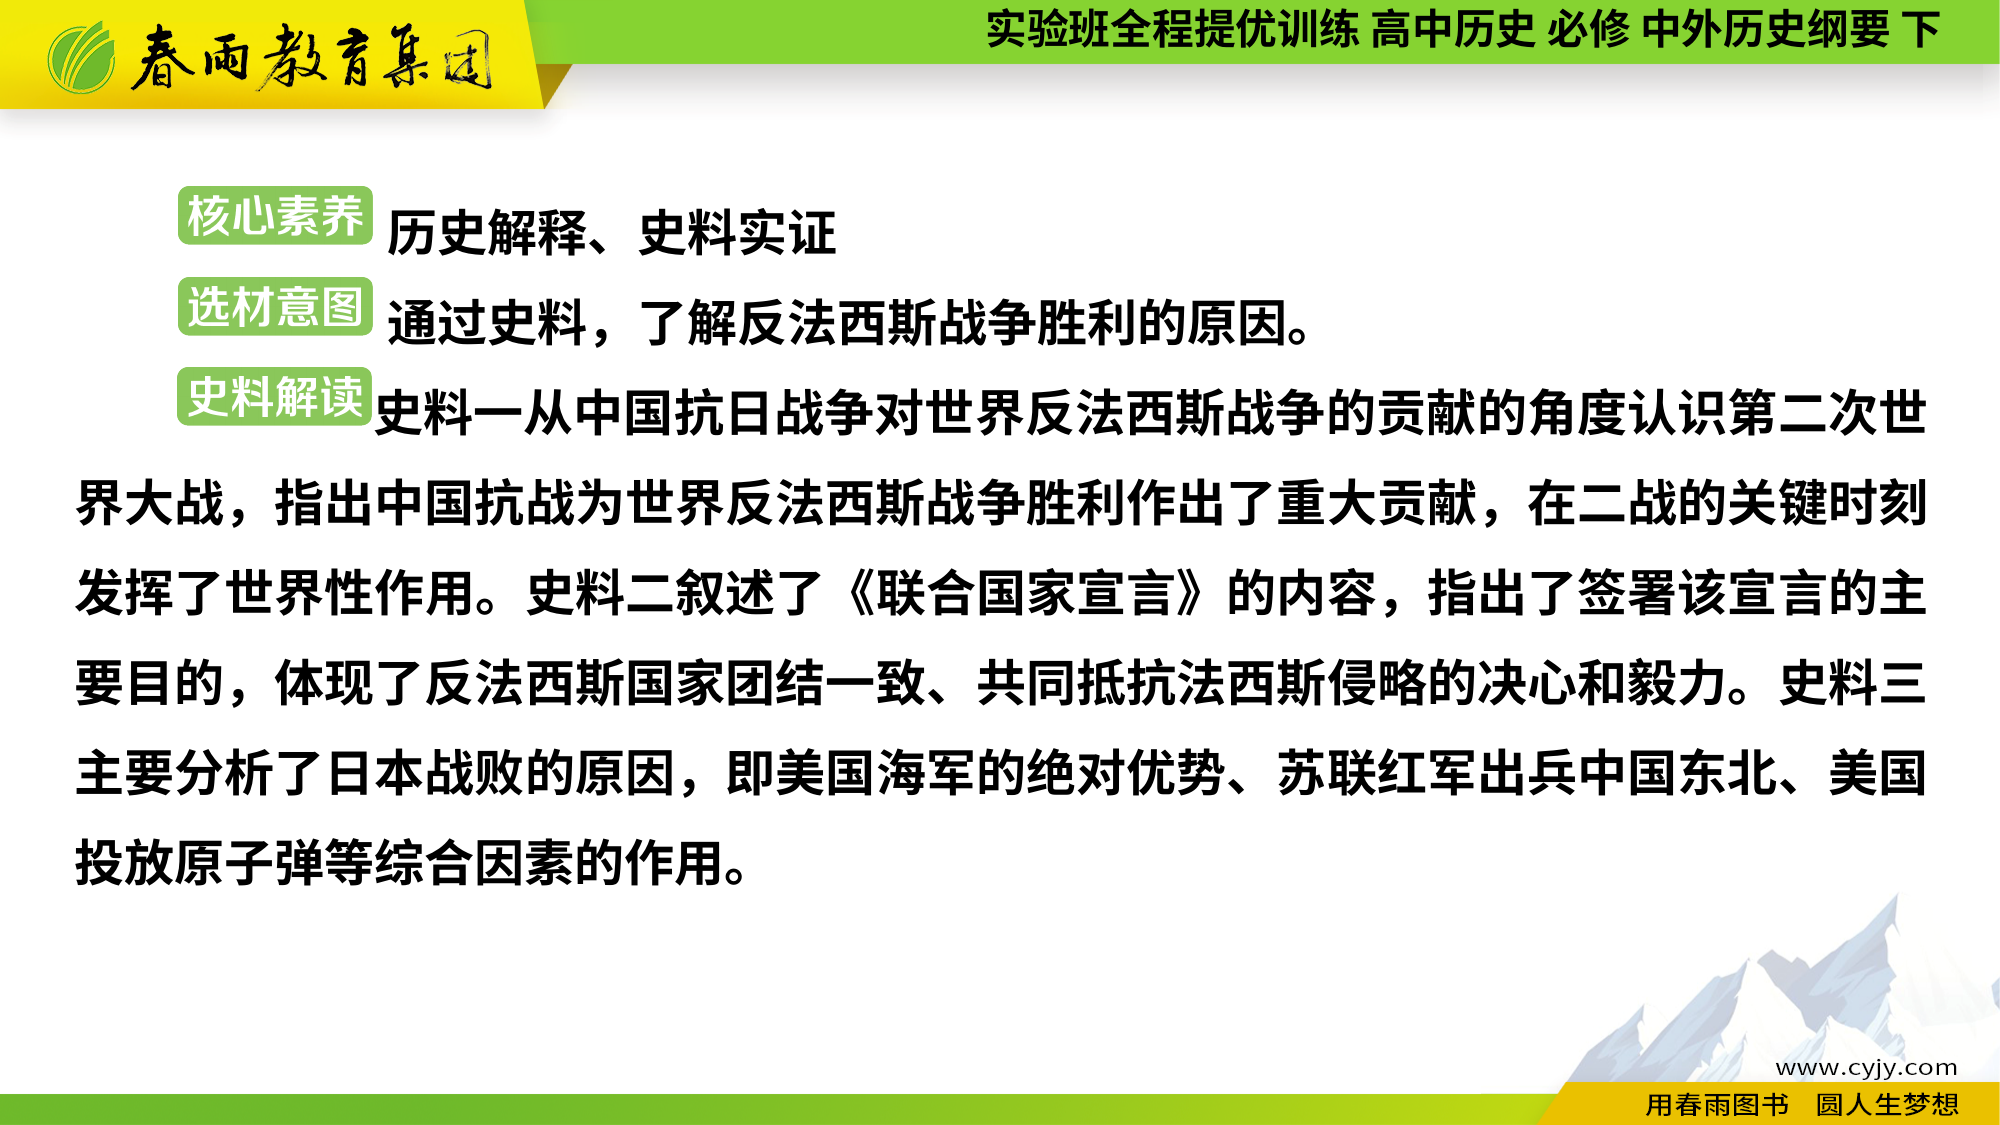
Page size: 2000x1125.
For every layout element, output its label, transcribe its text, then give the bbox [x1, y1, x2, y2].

picture [0, 0, 2000, 1125]
text_box 史料一从中国抗日战争对世界反法西斯战争的贡献的角度认识第二次世界大战，指出中国抗战为世界反法西斯战争胜利作出了重大贡献，在二战的关键时刻发挥了世界性作用。史料二叙述了《联合国家宣言》的内容，指出了签署该宣言的主要目的，体现了反法西斯国家团结一致、共同抵抗法西斯侵略的决心和毅力。史料三主要分析了日本战败的原因，即美国海军的绝对优势、苏联红军出兵中国东北、美国投放原子弹等综合因素的作用。 [59, 344, 1944, 900]
text_box 通过史料，了解反法西斯战争胜利的原因。 [372, 259, 1944, 359]
list 历史解释、史料实证 [372, 164, 1944, 259]
